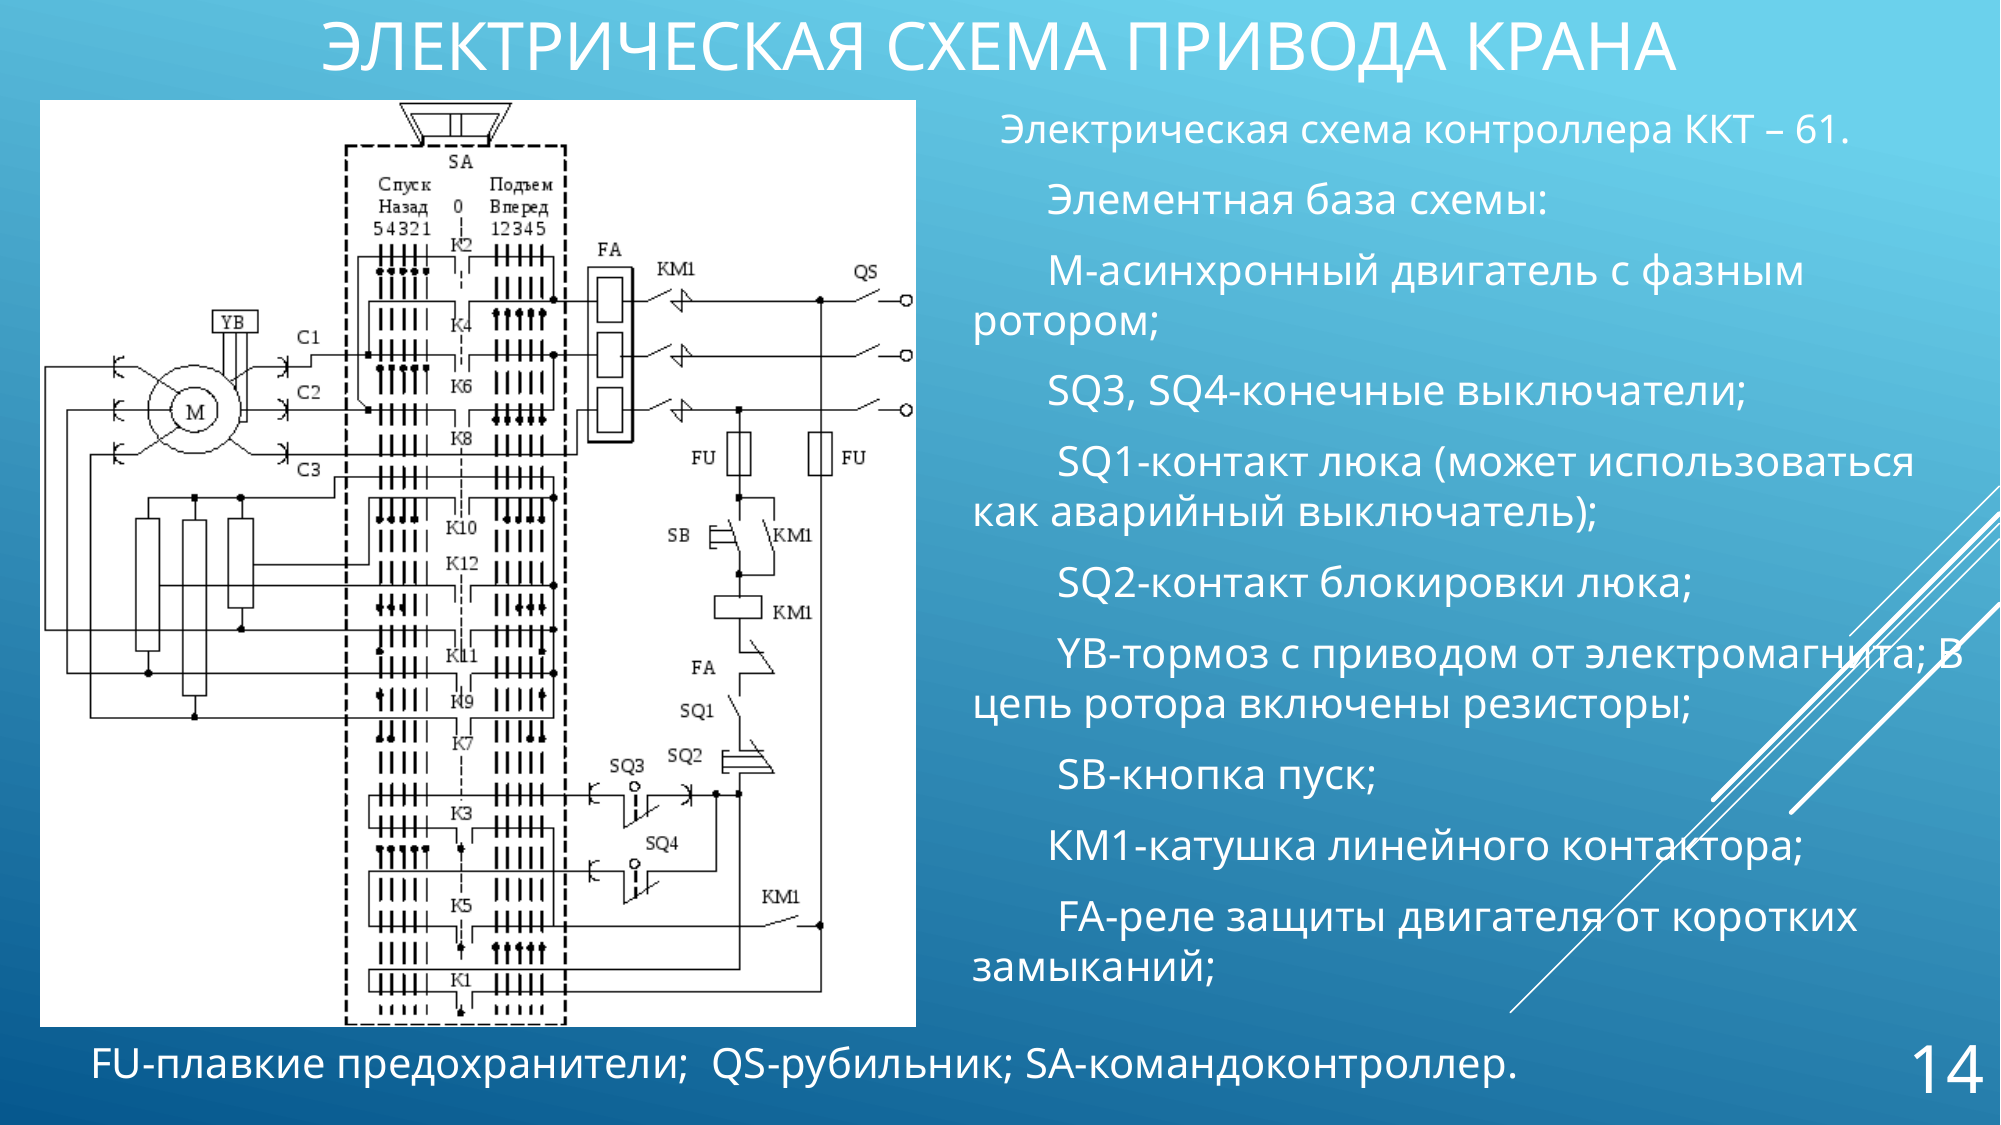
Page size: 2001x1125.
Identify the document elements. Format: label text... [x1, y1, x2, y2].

slide_number 14 [1906, 1013, 2000, 1125]
text_box FU-плавкие предохранители; QS-рубильник; SA-командоконтроллер. [0, 974, 1906, 1125]
text_box [0, 99, 910, 974]
picture [40, 100, 916, 1027]
list Электрическая схема контроллера ККТ – 61. Элементная база схемы: М-асинхронный двигатель с фазным ротором; SQ3, SQ4-конечные выключатели; SQ1-контакт люка (может использоваться как аварийный выключатель); SQ2-контакт блокировки люка; YB-тормоз с приводом от электромагнита; В цепь ротора включены резисторы; SB-кнопка пуск; КМ1-катушка линейного контактора; FA-реле защиты двигателя от коротких замыканий; [910, 95, 2000, 974]
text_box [1510, 485, 2000, 1013]
title Электрическая схема привода крана [0, 0, 2000, 99]
